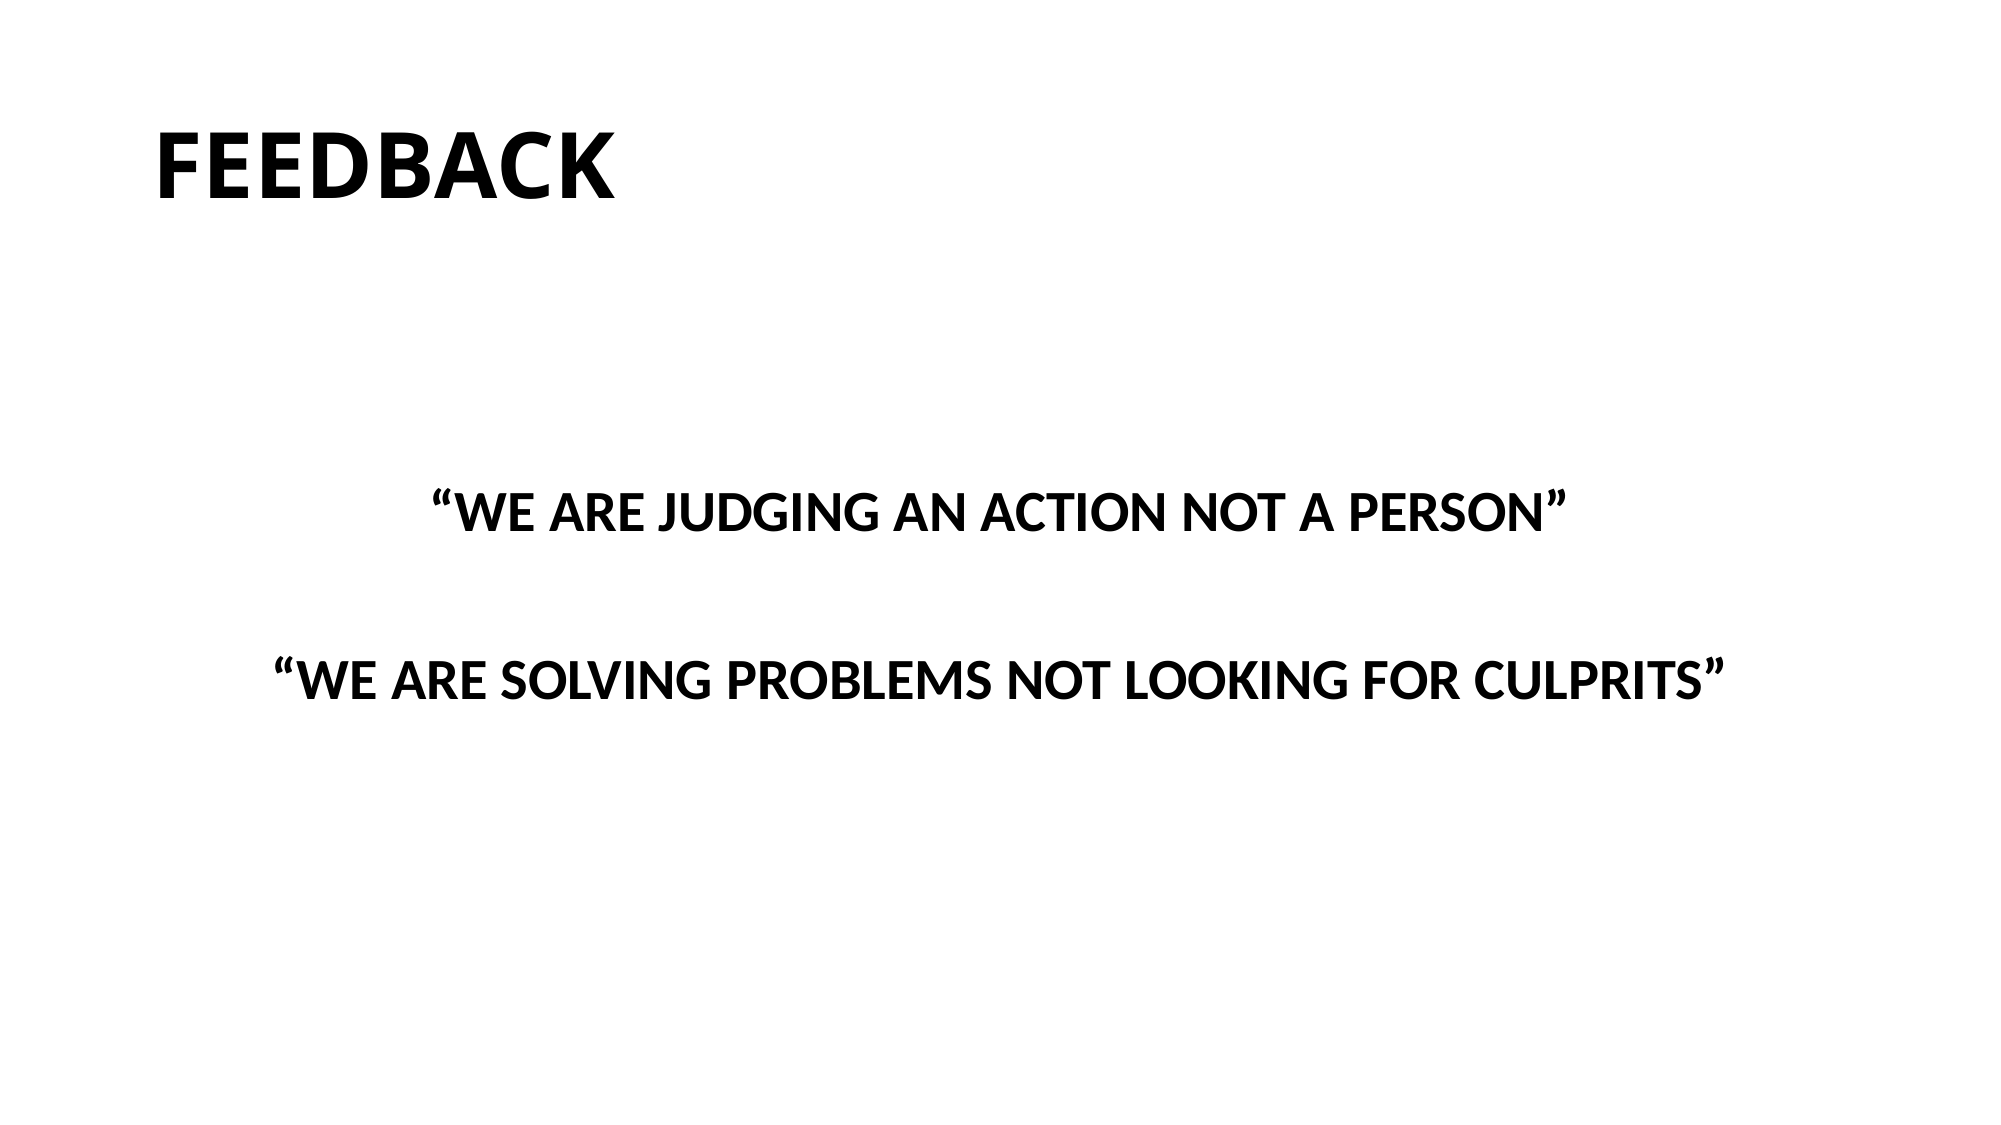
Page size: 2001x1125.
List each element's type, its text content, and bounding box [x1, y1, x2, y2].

title FEEDBACK [137, 59, 1863, 278]
list “WE ARE JUDGING AN ACTION NOT A PERSON” “WE ARE SOLVING PROBLEMS NOT LOOKING FOR CULPRITS” [137, 299, 1863, 1014]
